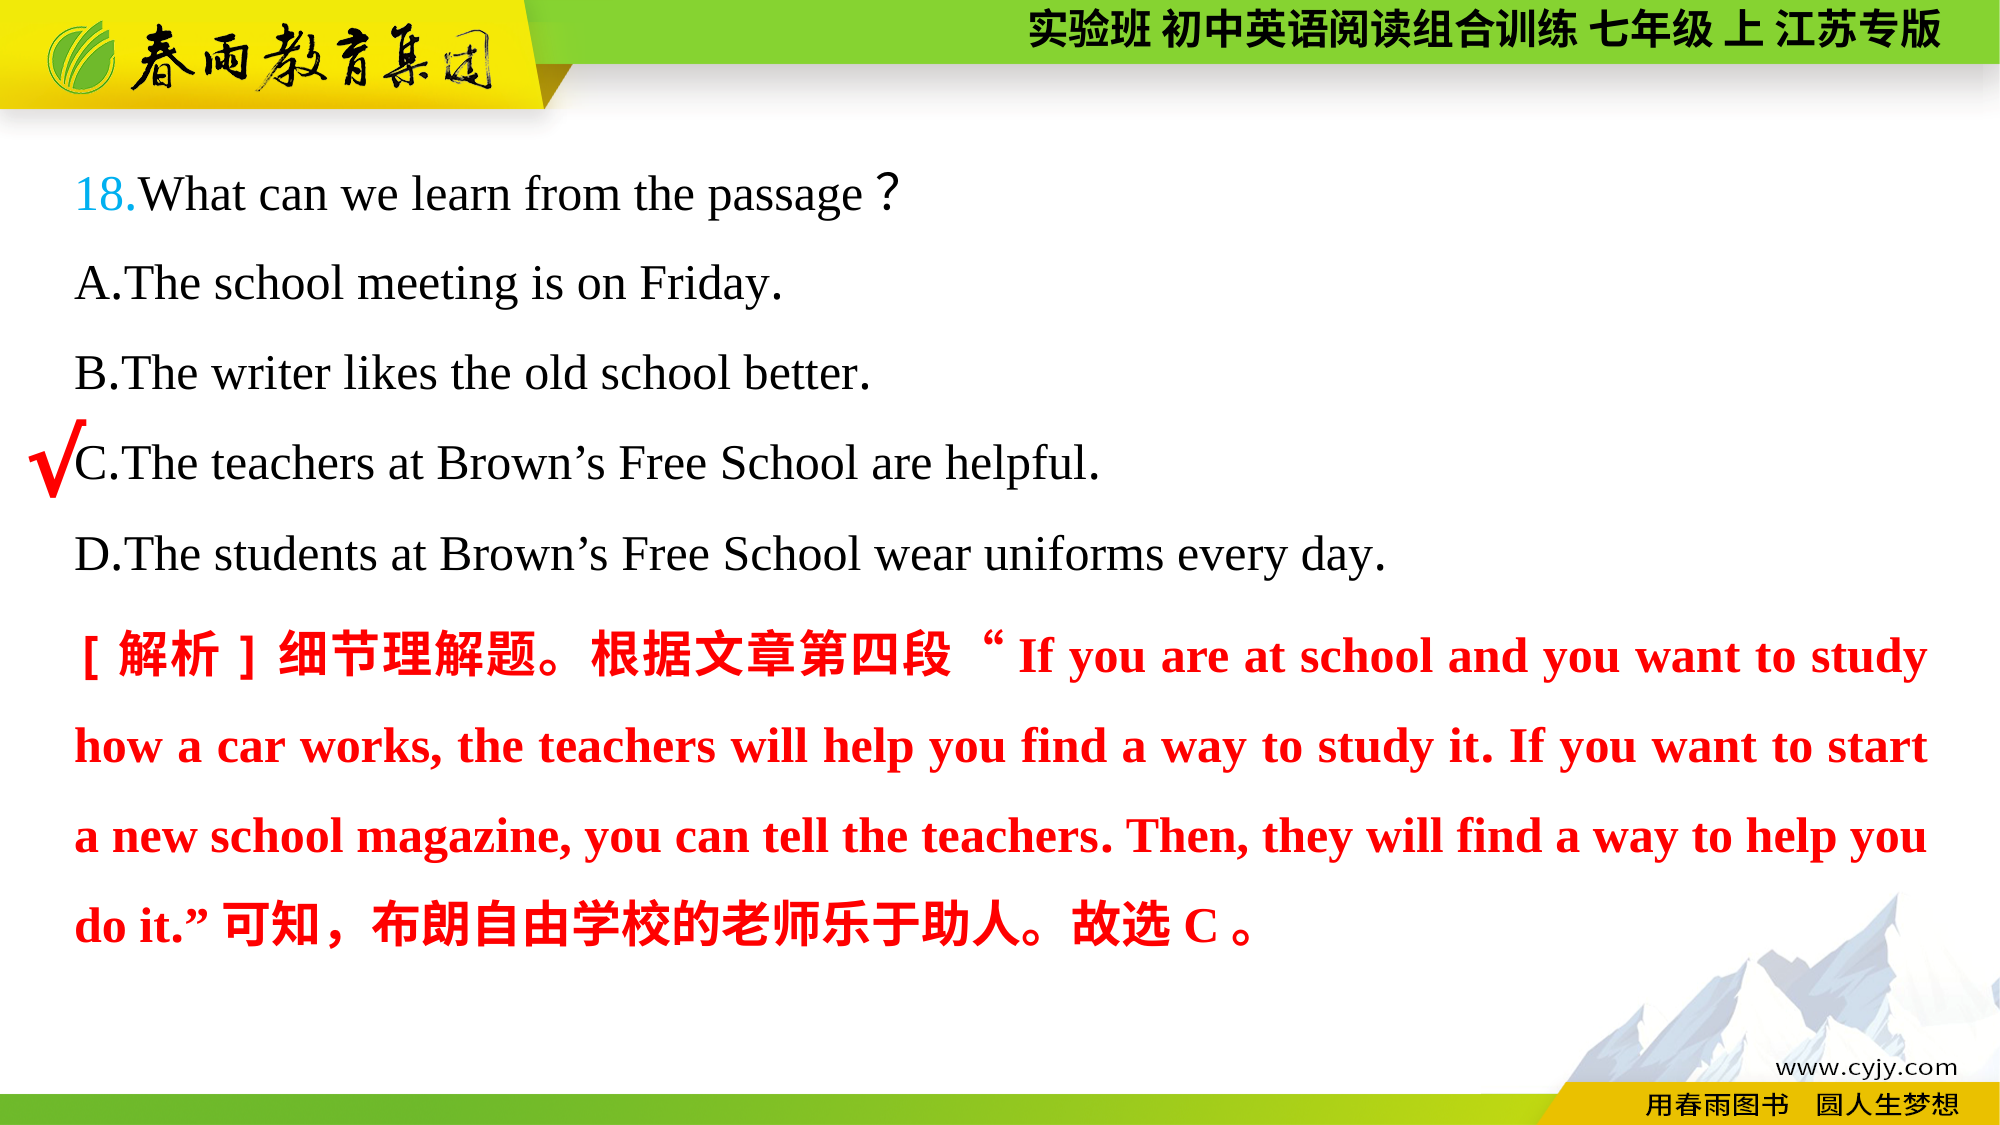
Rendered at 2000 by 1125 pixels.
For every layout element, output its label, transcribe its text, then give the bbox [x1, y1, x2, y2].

list 18.What can we learn from the passage？ A.The school meeting is on Friday. B.The writer likes the old school better. C.The teachers at Brown’s Free School are helpful. D.The students at Brown’s Free School wear uniforms every day. [59, 122, 1944, 581]
picture [0, 0, 2000, 1125]
text_box [解析]细节理解题。根据文章第四段“If you are at school and you want to study how a car works, the teachers will help you find a way to study it. If you want to start a new school magazine, you can tell the teachers. Then, they will find a way to help you do it.”可知，布朗自由学校的老师乐于助人。故选C。 [59, 585, 1944, 961]
text_box √ [10, 397, 59, 522]
